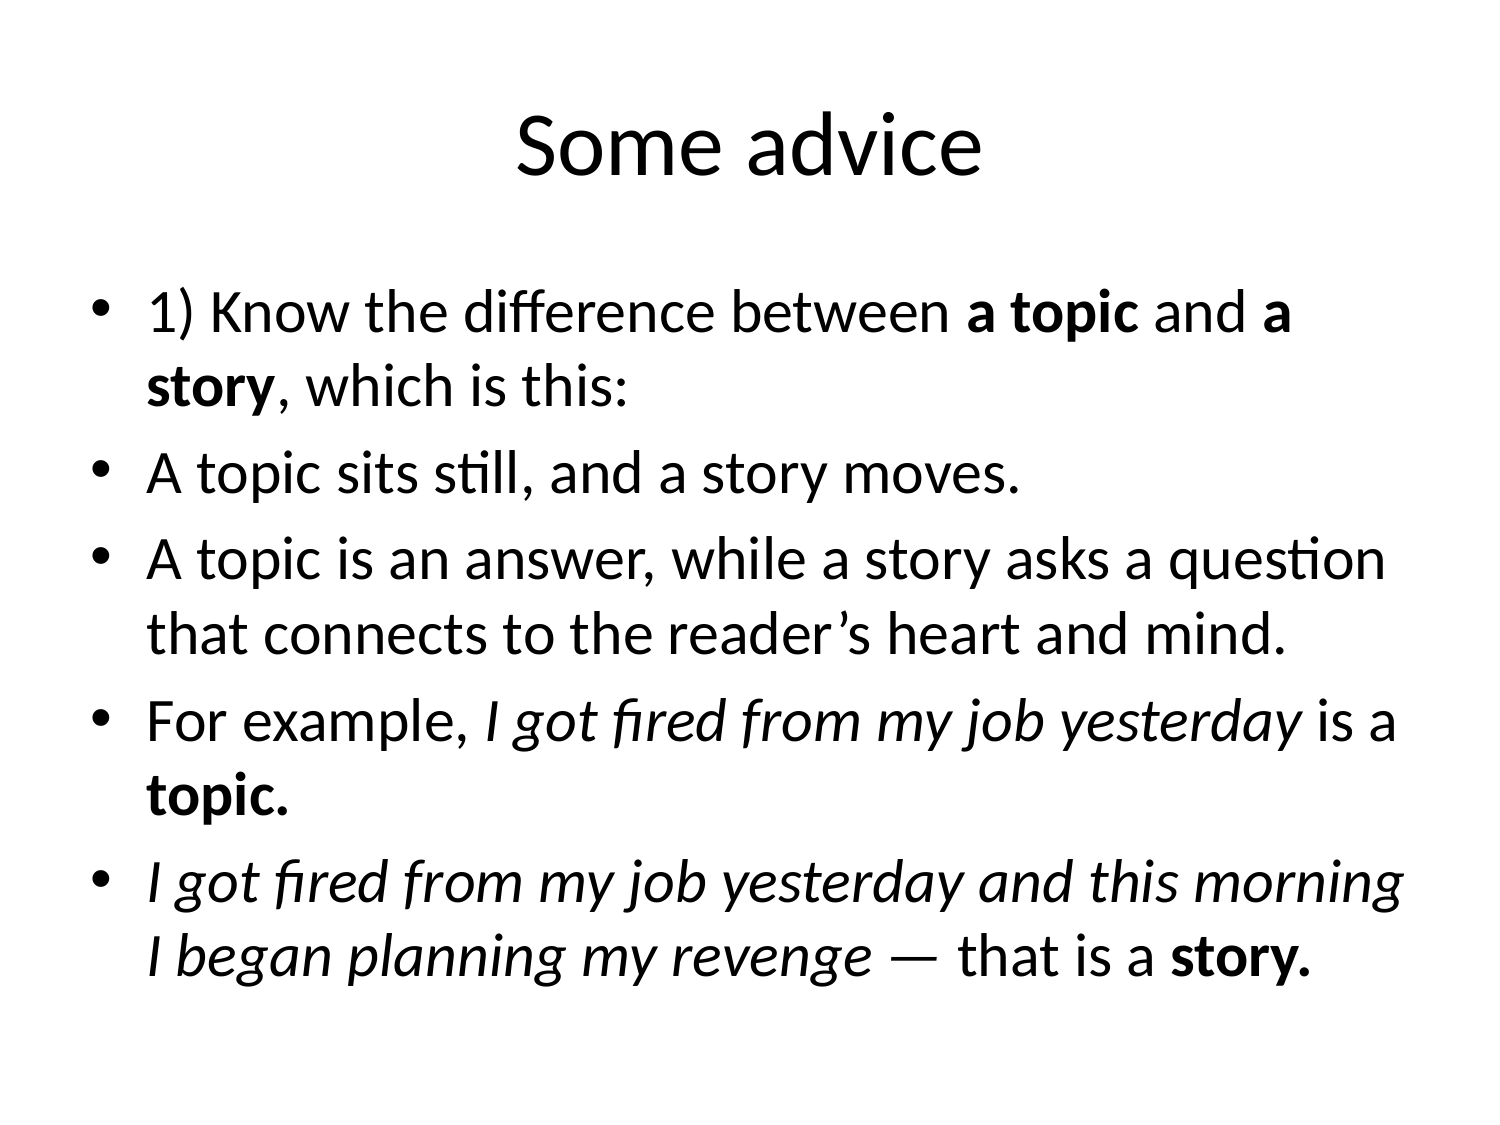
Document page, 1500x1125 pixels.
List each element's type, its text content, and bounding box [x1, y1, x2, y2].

title Some advice [75, 45, 1425, 233]
list 1) Know the difference between a topic and a story, which is this: A topic sits still, and a story moves. A topic is an answer, while a story asks a question that connects to the reader’s heart and mind. For example, I got fired from my job yesterday is a topic. I got fired from my job yesterday and this morning I began planning my revenge — that is a story. [75, 262, 1425, 1005]
